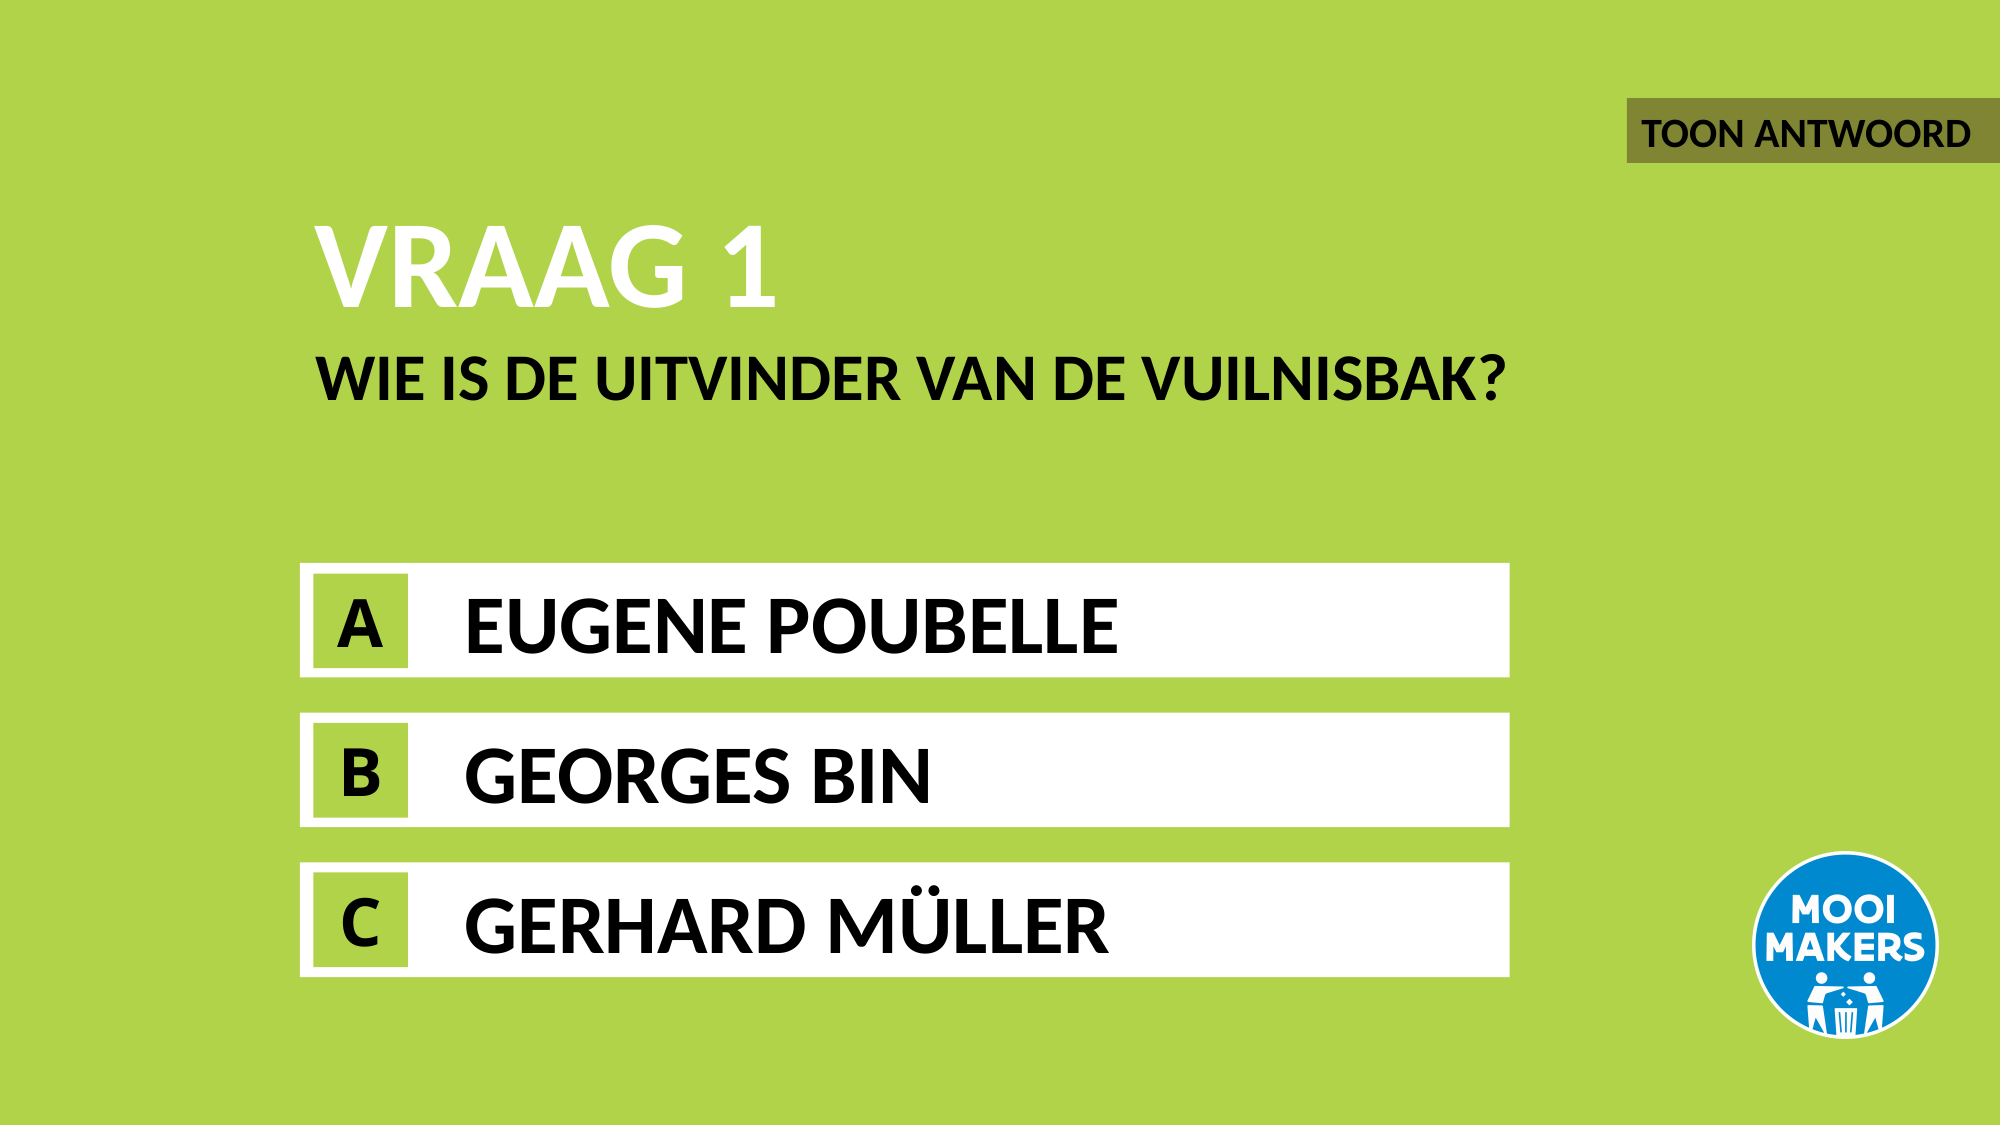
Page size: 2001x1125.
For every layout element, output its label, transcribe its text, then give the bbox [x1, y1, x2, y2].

text_box [1626, 97, 2000, 165]
text_box A [313, 573, 408, 669]
text_box GERHARD MÜLLER [299, 862, 1510, 978]
subtitle WIE IS DE UITVINDER VAN DE VUILNISBAK? [300, 335, 1700, 563]
text_box B [313, 722, 408, 818]
text_box C [313, 872, 408, 968]
text_box EUGENE POUBELLE [299, 562, 1510, 678]
title VRAAG 1 [270, 184, 824, 342]
picture [1751, 851, 1939, 1039]
text_box GEORGES BIN [299, 712, 1510, 828]
